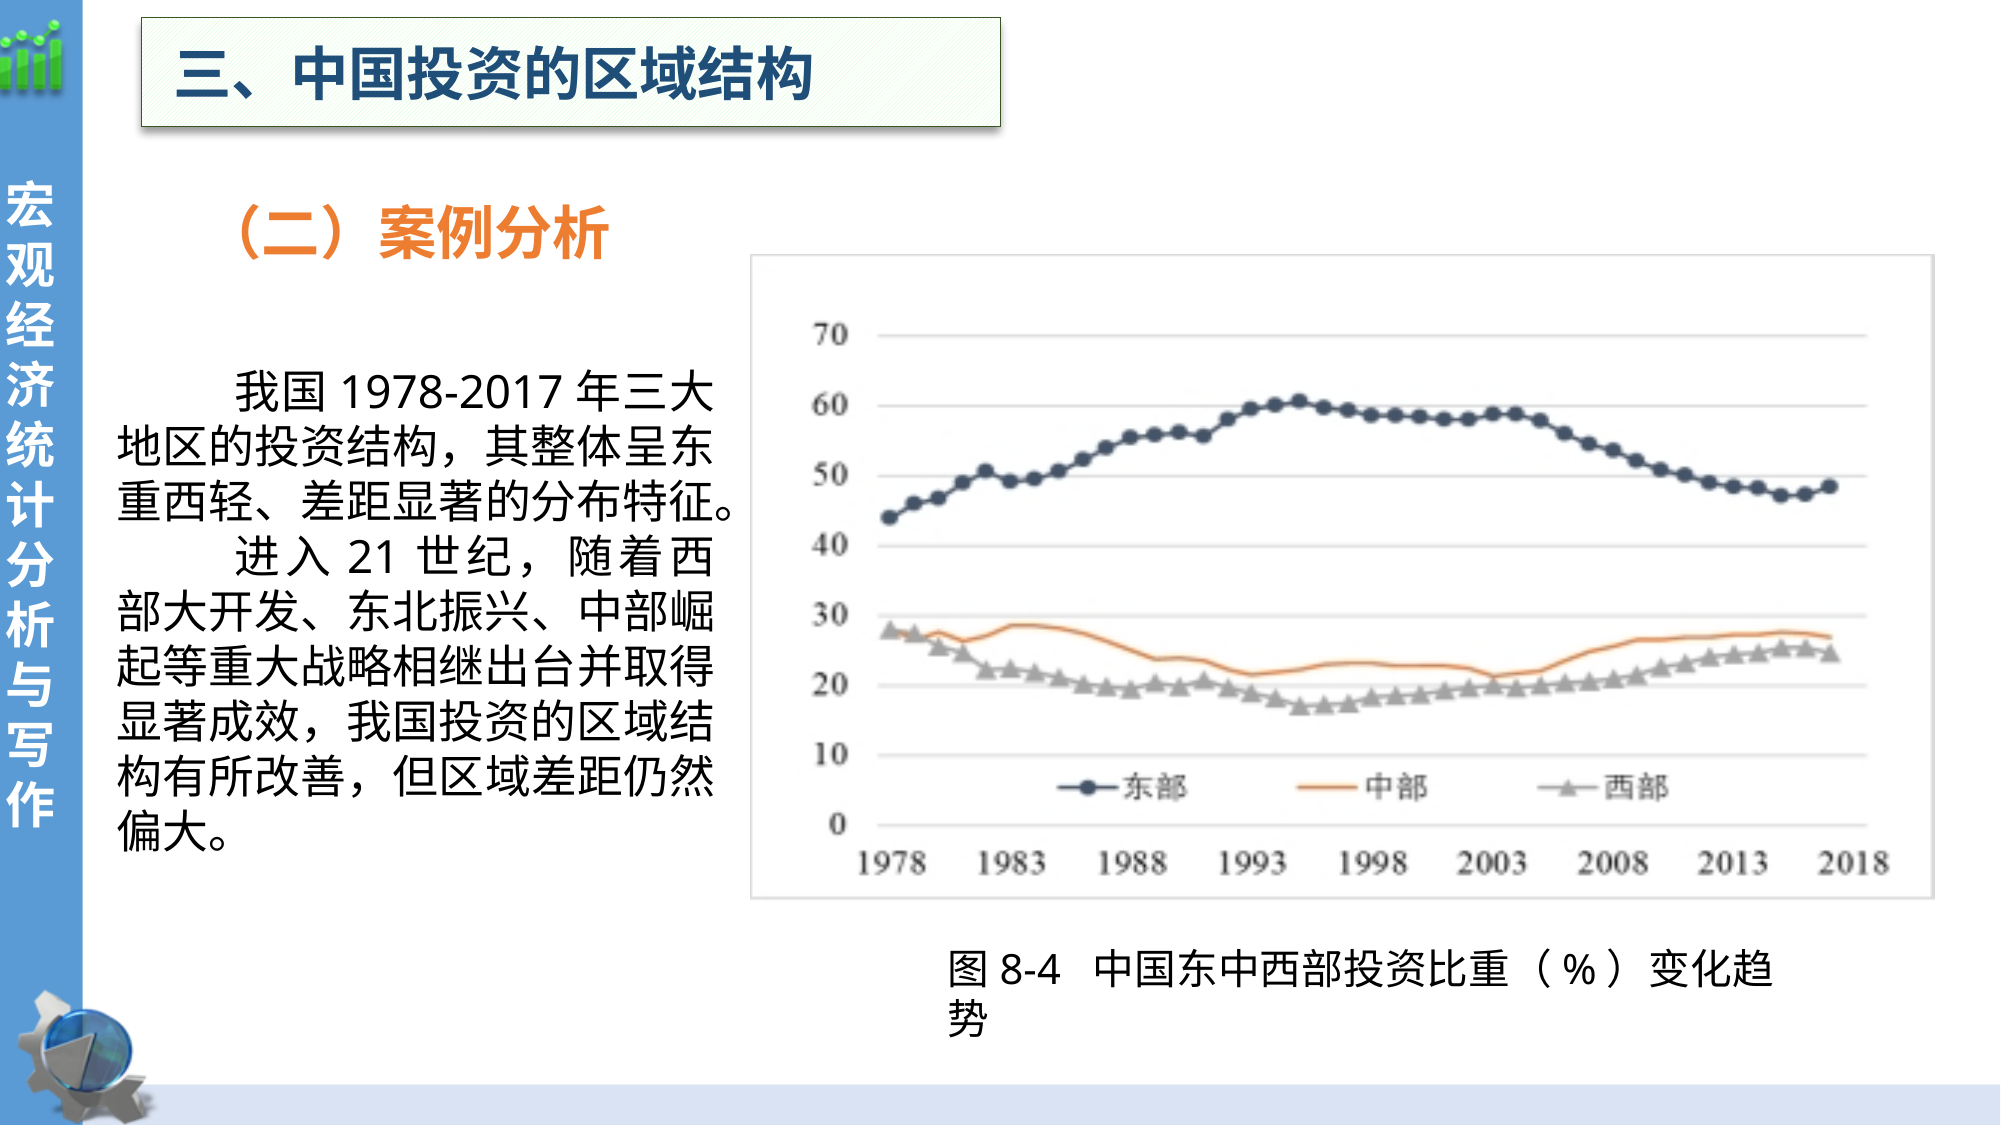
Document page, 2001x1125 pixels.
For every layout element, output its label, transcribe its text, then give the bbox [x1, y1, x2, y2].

picture [0, 0, 2001, 1125]
text_box 我国1978-2017年三大地区的投资结构，其整体呈东重西轻、差距显著的分布特征。 进入21世纪，随着西部大开发、东北振兴、中部崛起等重大战略相继出台并取得显著成效，我国投资的区域结构有所改善，但区域差距仍然偏大。 [101, 285, 730, 866]
text_box （二）案例分析 [188, 188, 817, 319]
text_box 三、中国投资的区域结构 [141, 17, 1000, 127]
text_box 图8-4 中国东中西部投资比重（%）变化趋势 [933, 935, 1789, 1050]
